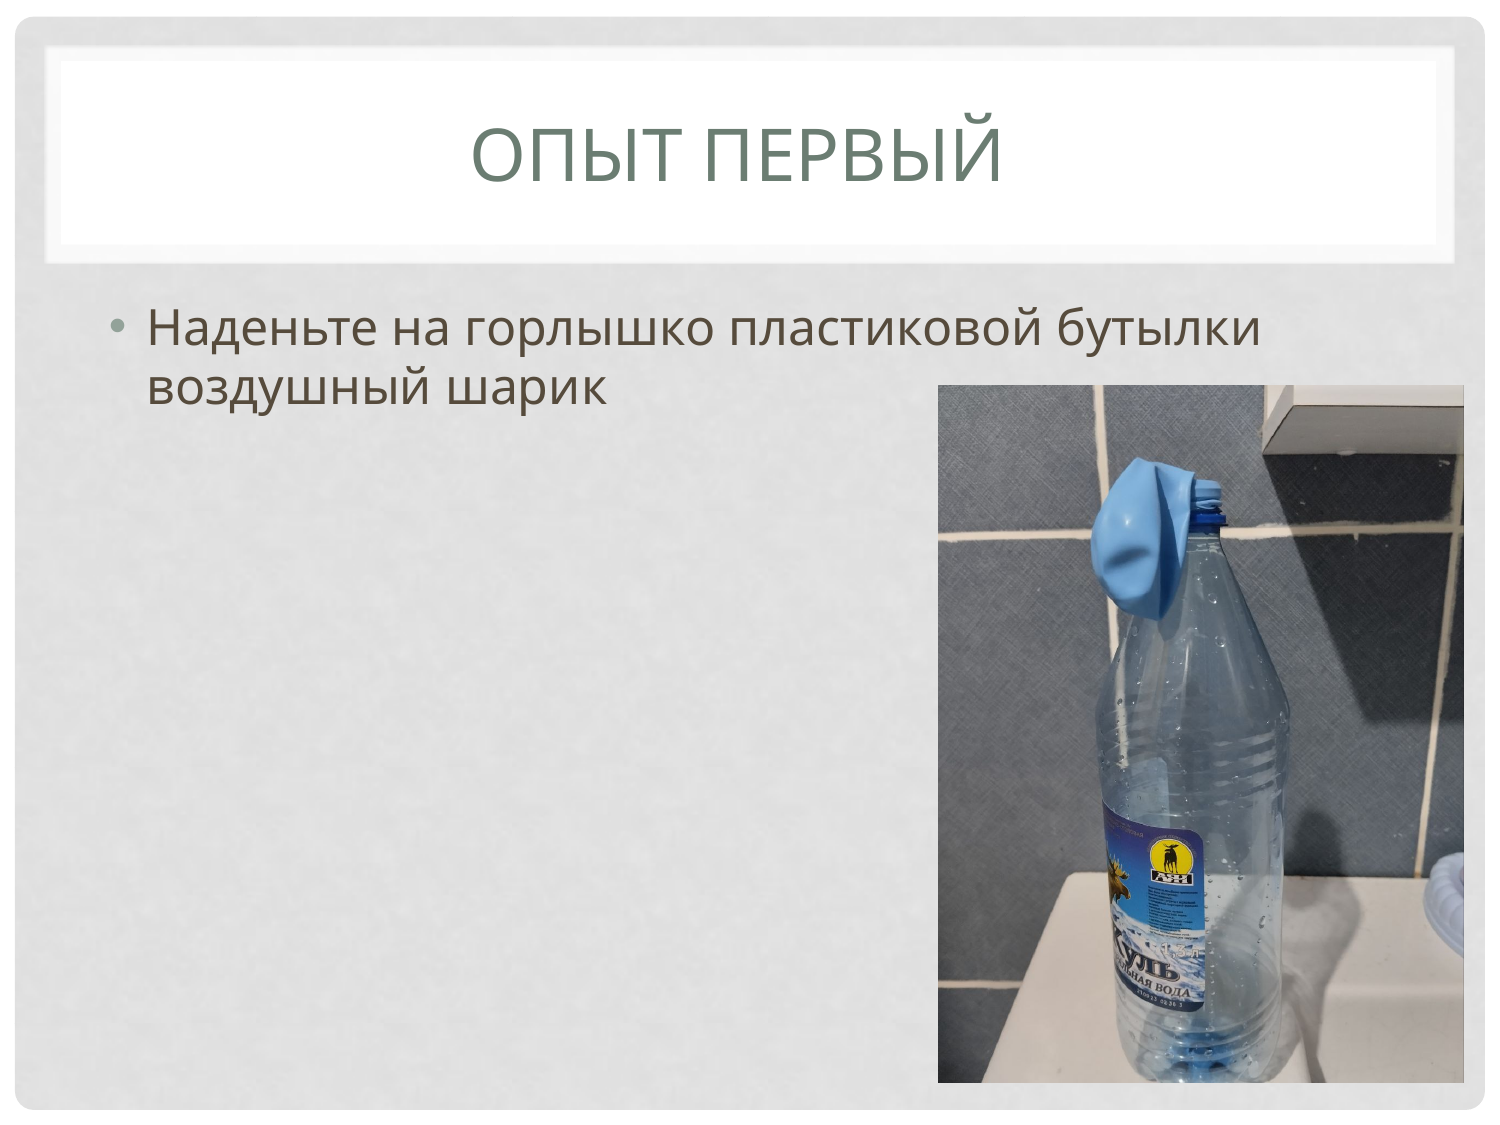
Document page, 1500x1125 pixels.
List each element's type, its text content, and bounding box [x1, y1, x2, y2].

list Наденьте на горлышко пластиковой бутылки воздушный шарик [75, 287, 1425, 1005]
title Опыт первый [69, 66, 1425, 238]
picture [938, 385, 1465, 1083]
